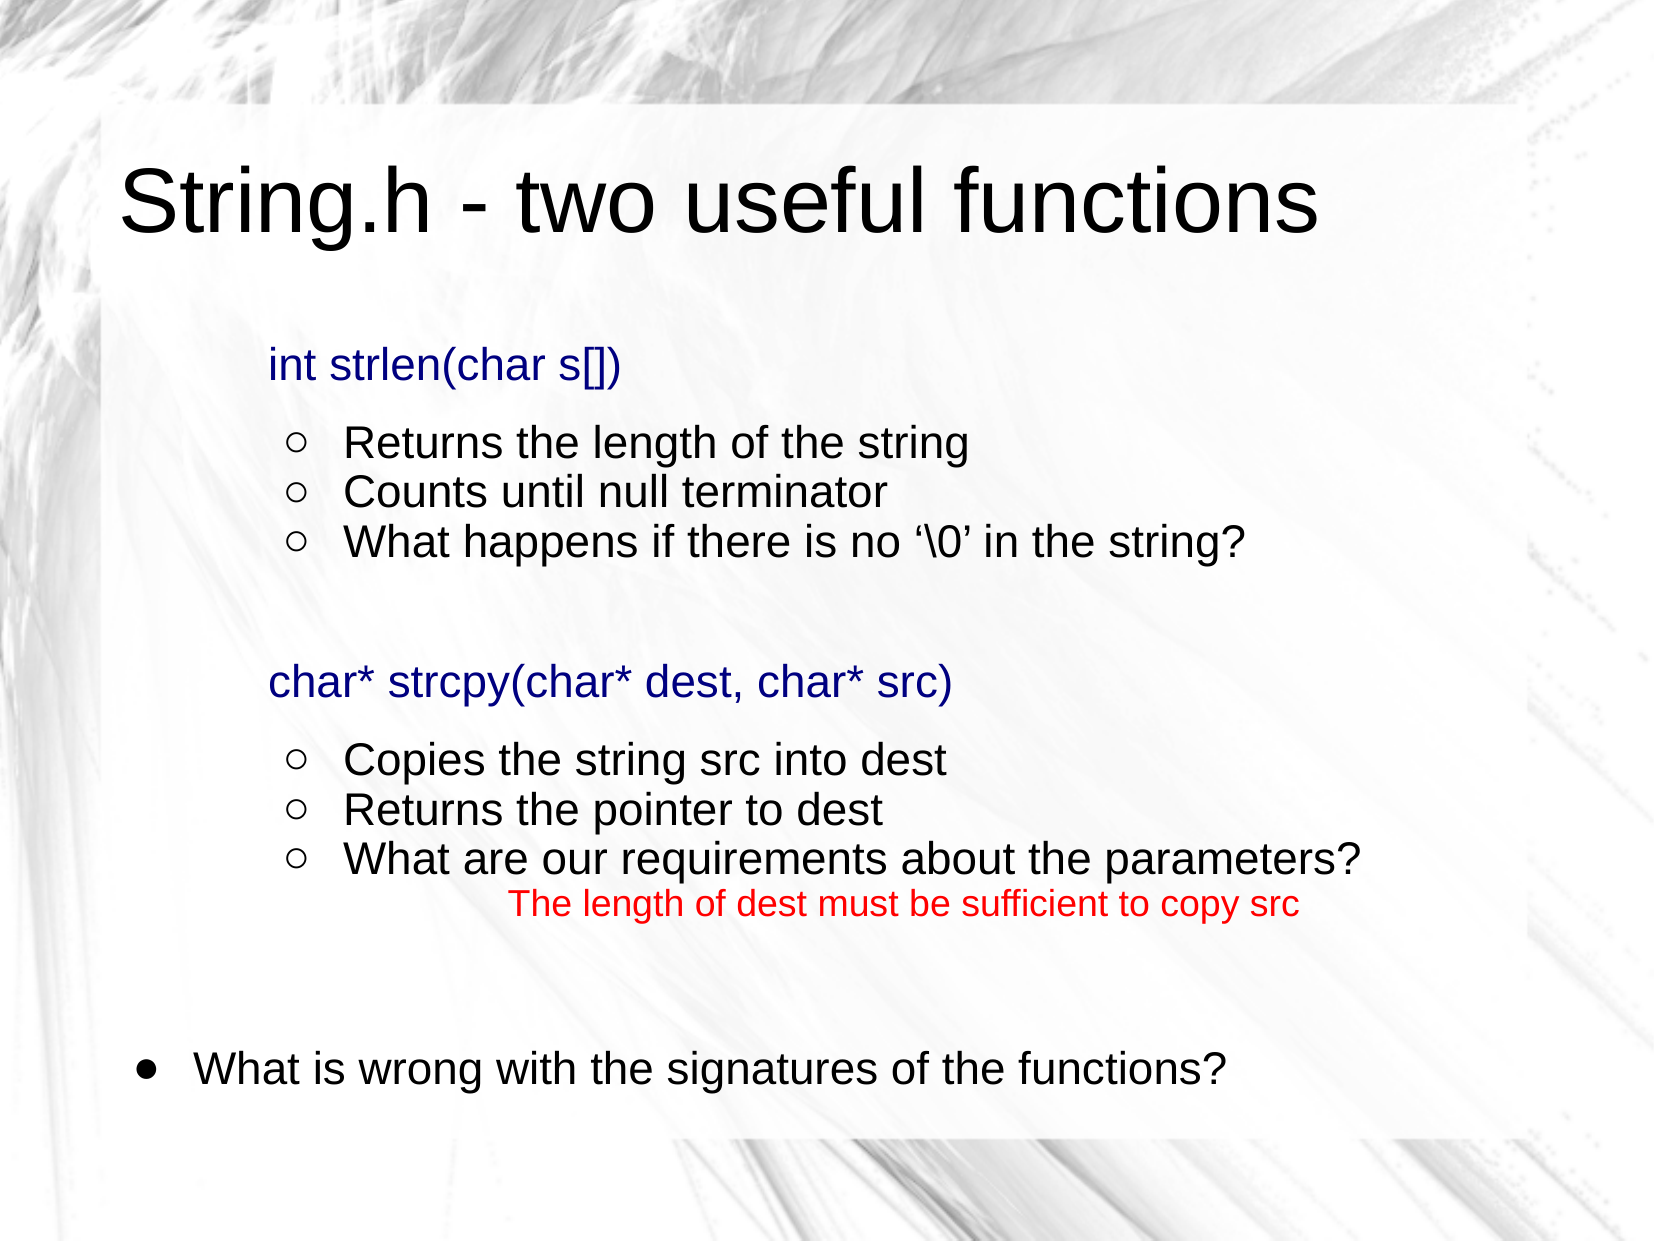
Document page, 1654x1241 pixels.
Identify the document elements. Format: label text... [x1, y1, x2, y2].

picture [0, 0, 1654, 1241]
list int strlen(char s[]) Returns the length of the string Counts until null terminator What happens if there is no ‘\0’ in the string? char* strcpy(char* dest, char* src) Copies the string src into dest Returns the pointer to dest What are our requirements about the parameters? The length of dest must be sufficient to copy src What is wrong with the signatures of the functions? [118, 334, 1571, 1123]
title String.h - two useful functions [118, 93, 1506, 299]
